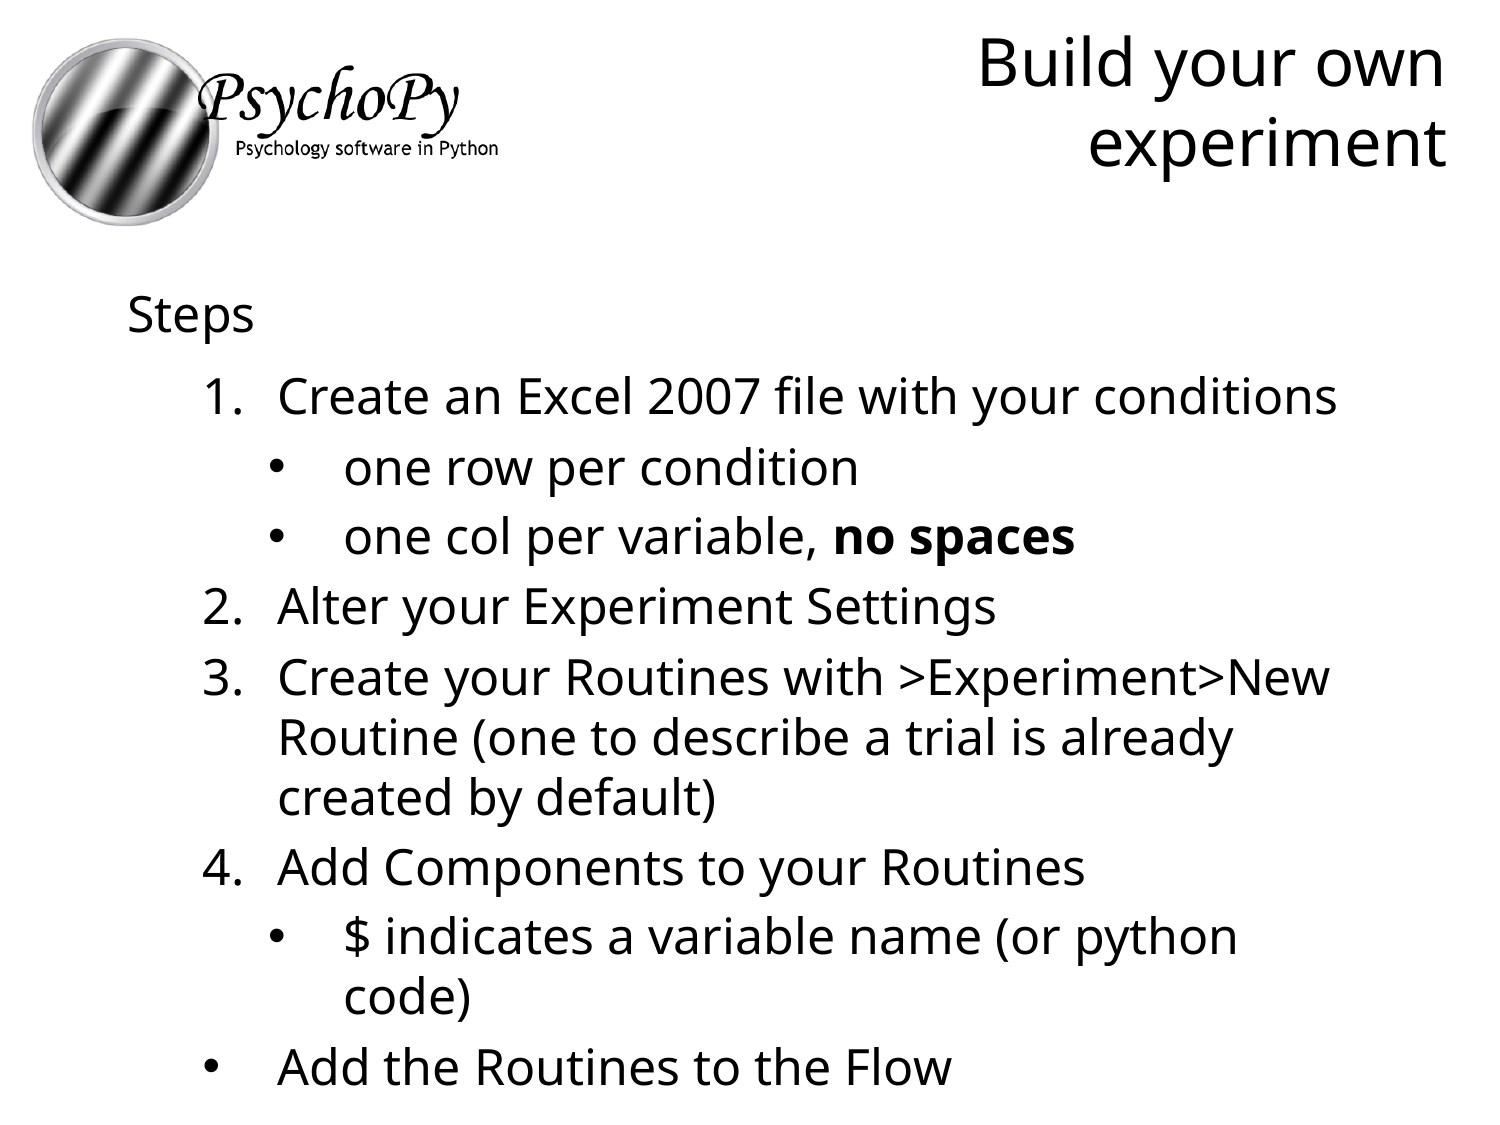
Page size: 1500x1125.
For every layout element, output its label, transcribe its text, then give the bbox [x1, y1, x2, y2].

title Build your own experiment [587, 37, 1463, 163]
picture [29, 35, 546, 230]
list Steps Create an Excel 2007 file with your conditions one row per condition one col per variable, no spaces Alter your Experiment Settings Create your Routines with >Experiment>New Routine (one to describe a trial is already created by default) Add Components to your Routines $ indicates a variable name (or python code) Add the Routines to the Flow [112, 274, 1388, 1001]
